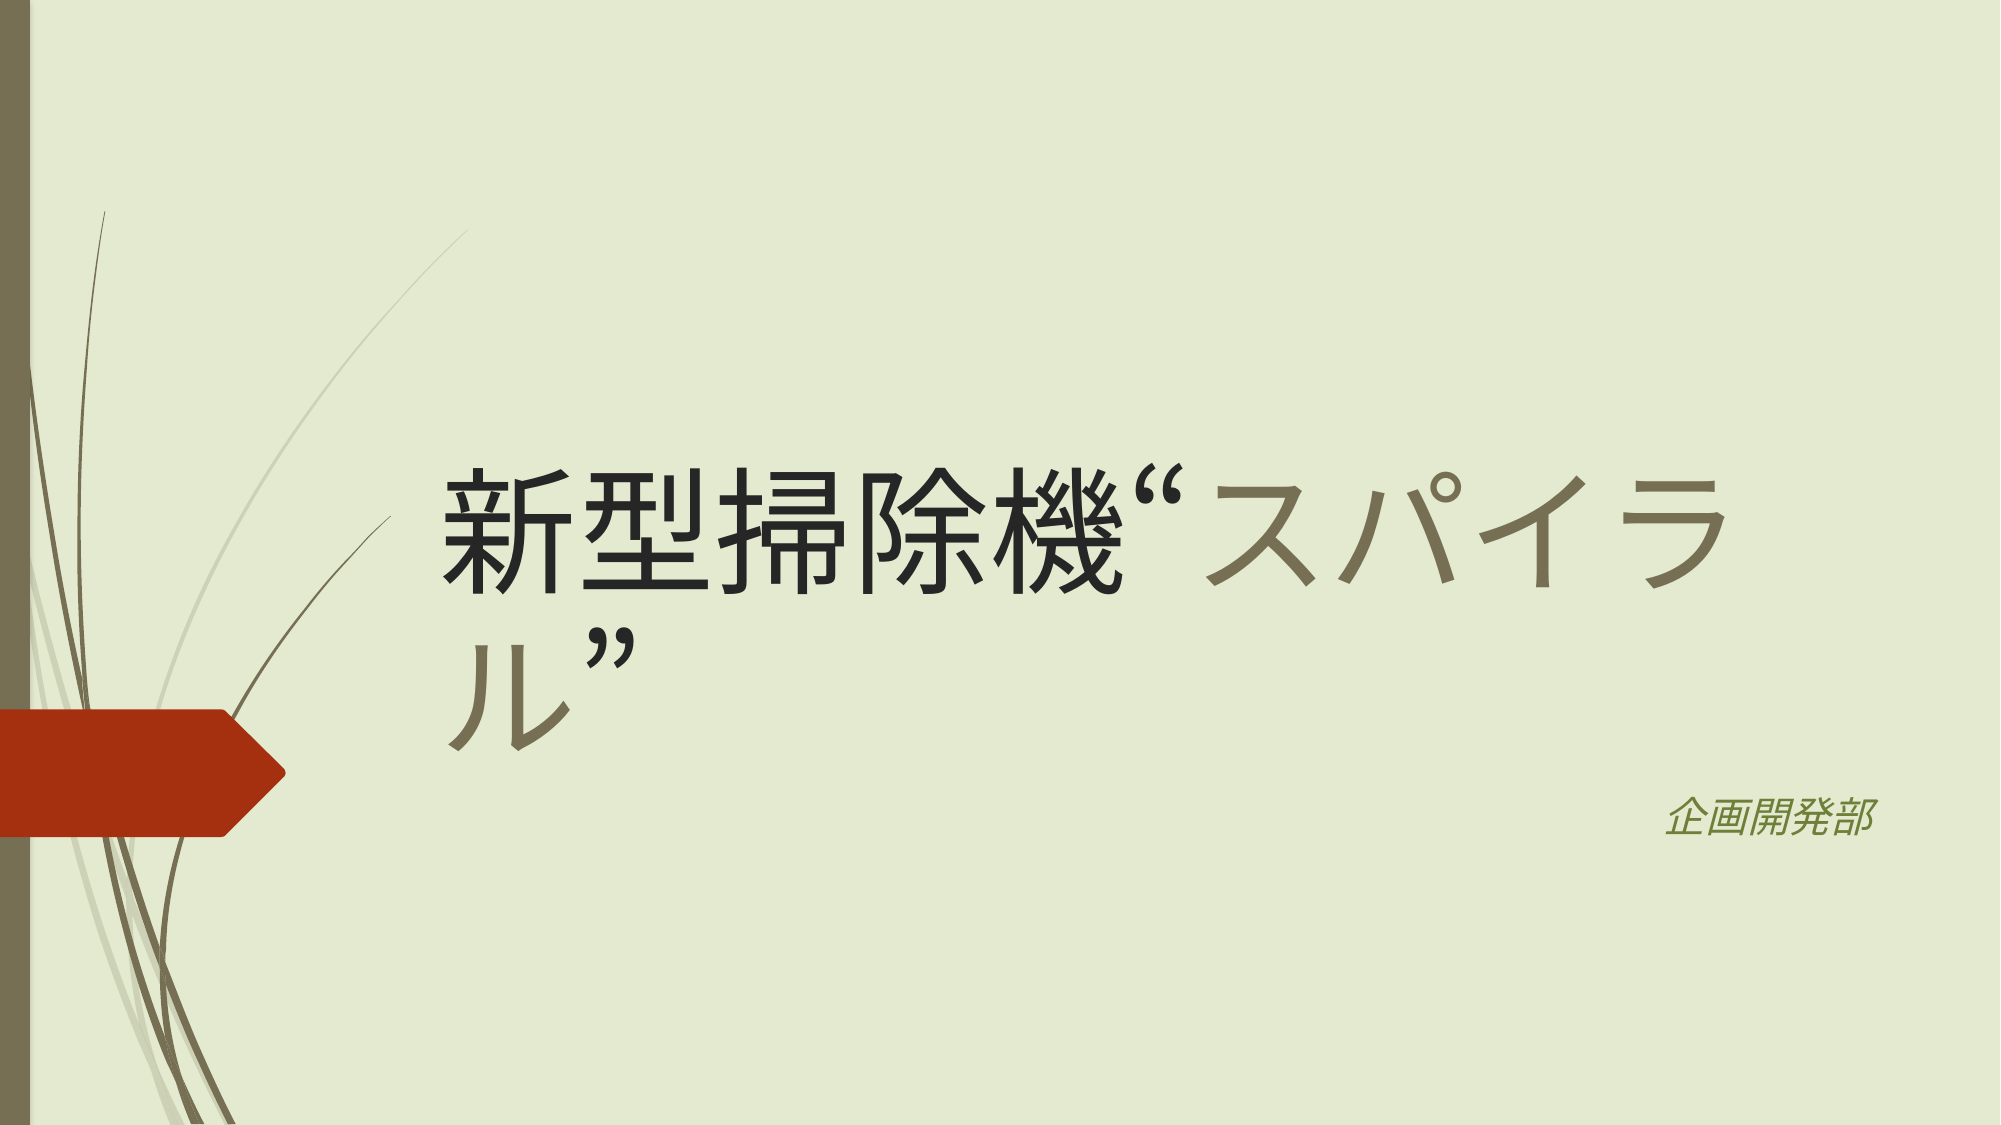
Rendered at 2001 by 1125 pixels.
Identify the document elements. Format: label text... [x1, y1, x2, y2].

subtitle 企画開発部 [424, 783, 1888, 969]
title 新型掃除機“スパイラル” [424, 412, 1888, 783]
